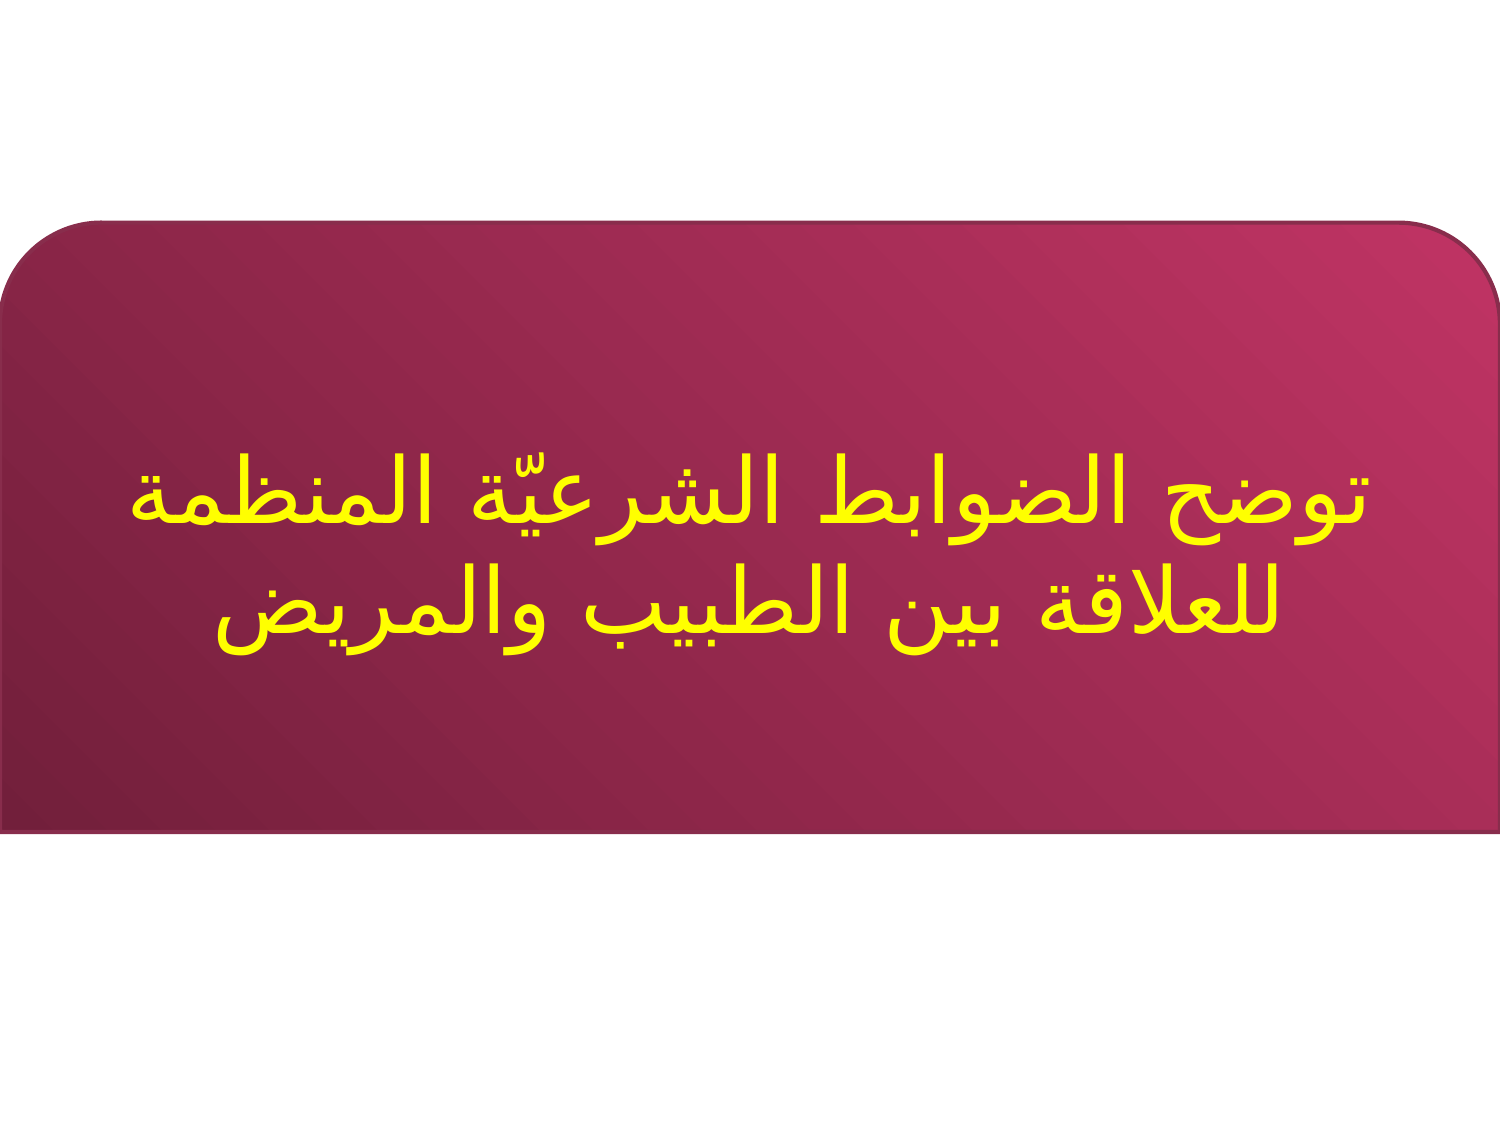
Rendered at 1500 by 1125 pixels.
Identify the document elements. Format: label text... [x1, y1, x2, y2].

text_box توضح الضوابط الشرعيّة المنظمة للعلاقة بين الطبيب والمريض [0, 220, 1500, 835]
